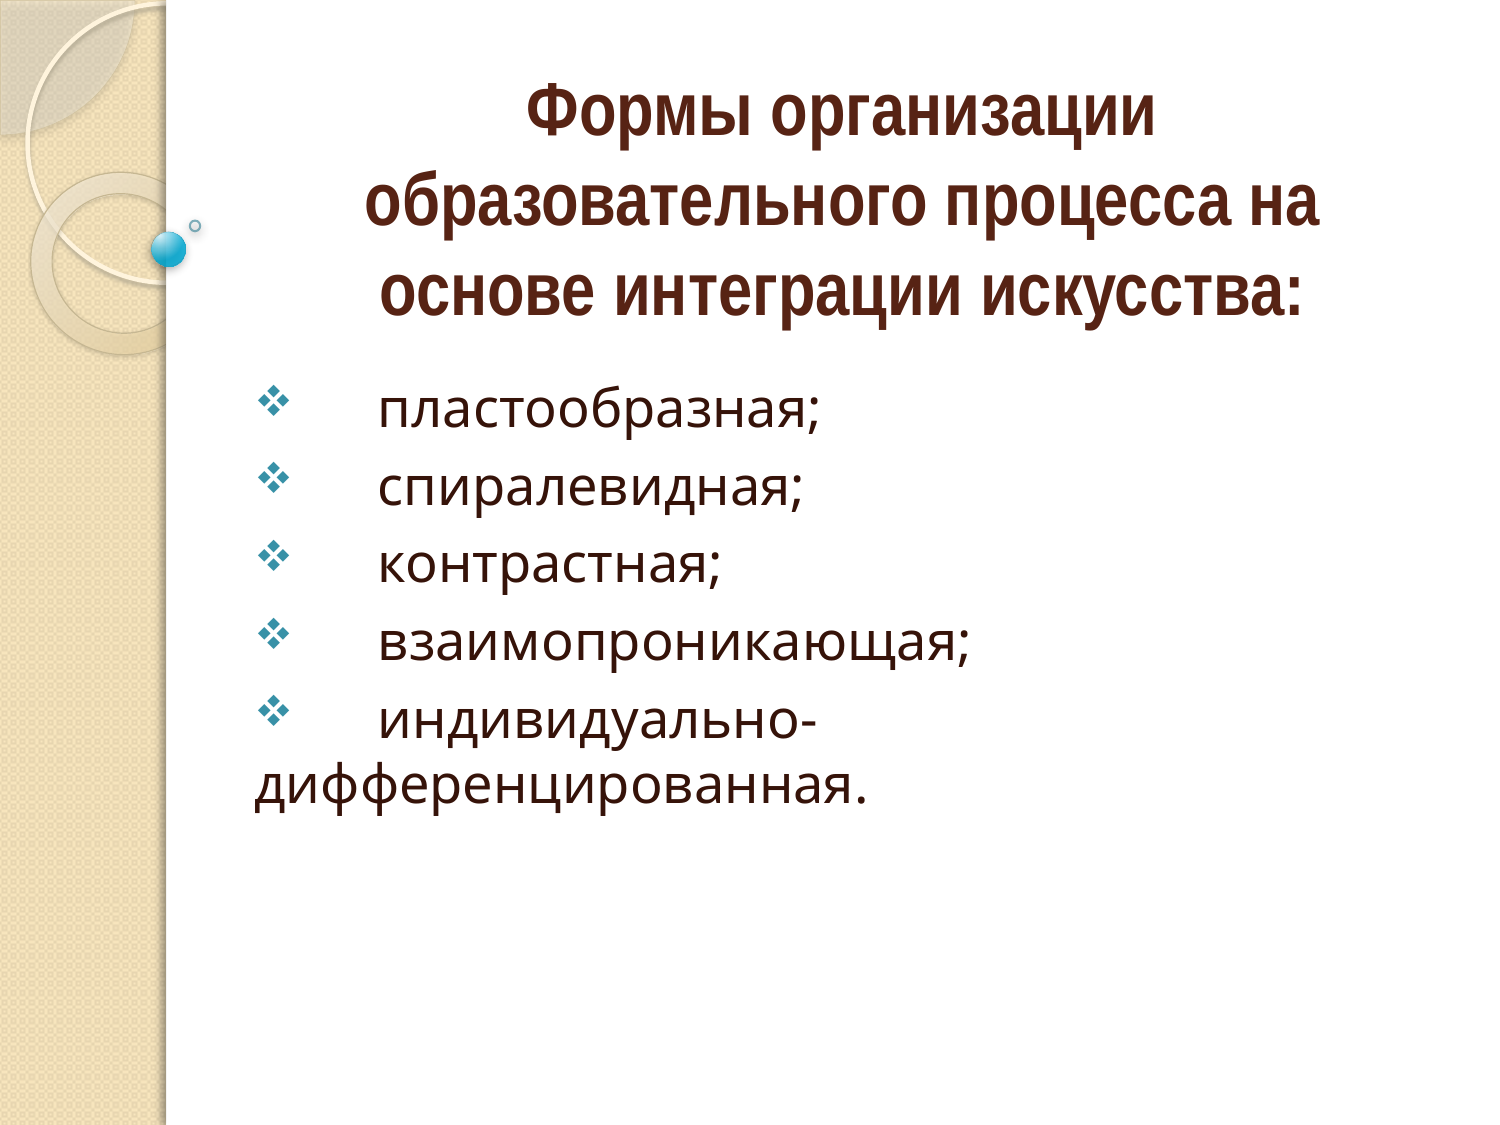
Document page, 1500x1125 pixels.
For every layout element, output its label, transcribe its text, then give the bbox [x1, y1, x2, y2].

title Формы организации образовательного процесса на основе интеграции искусства: [234, 59, 1450, 338]
subtitle пластообразная; спиралевидная; контрастная; взаимопроникающая; индивидуально-дифференцированная. [234, 373, 1451, 953]
